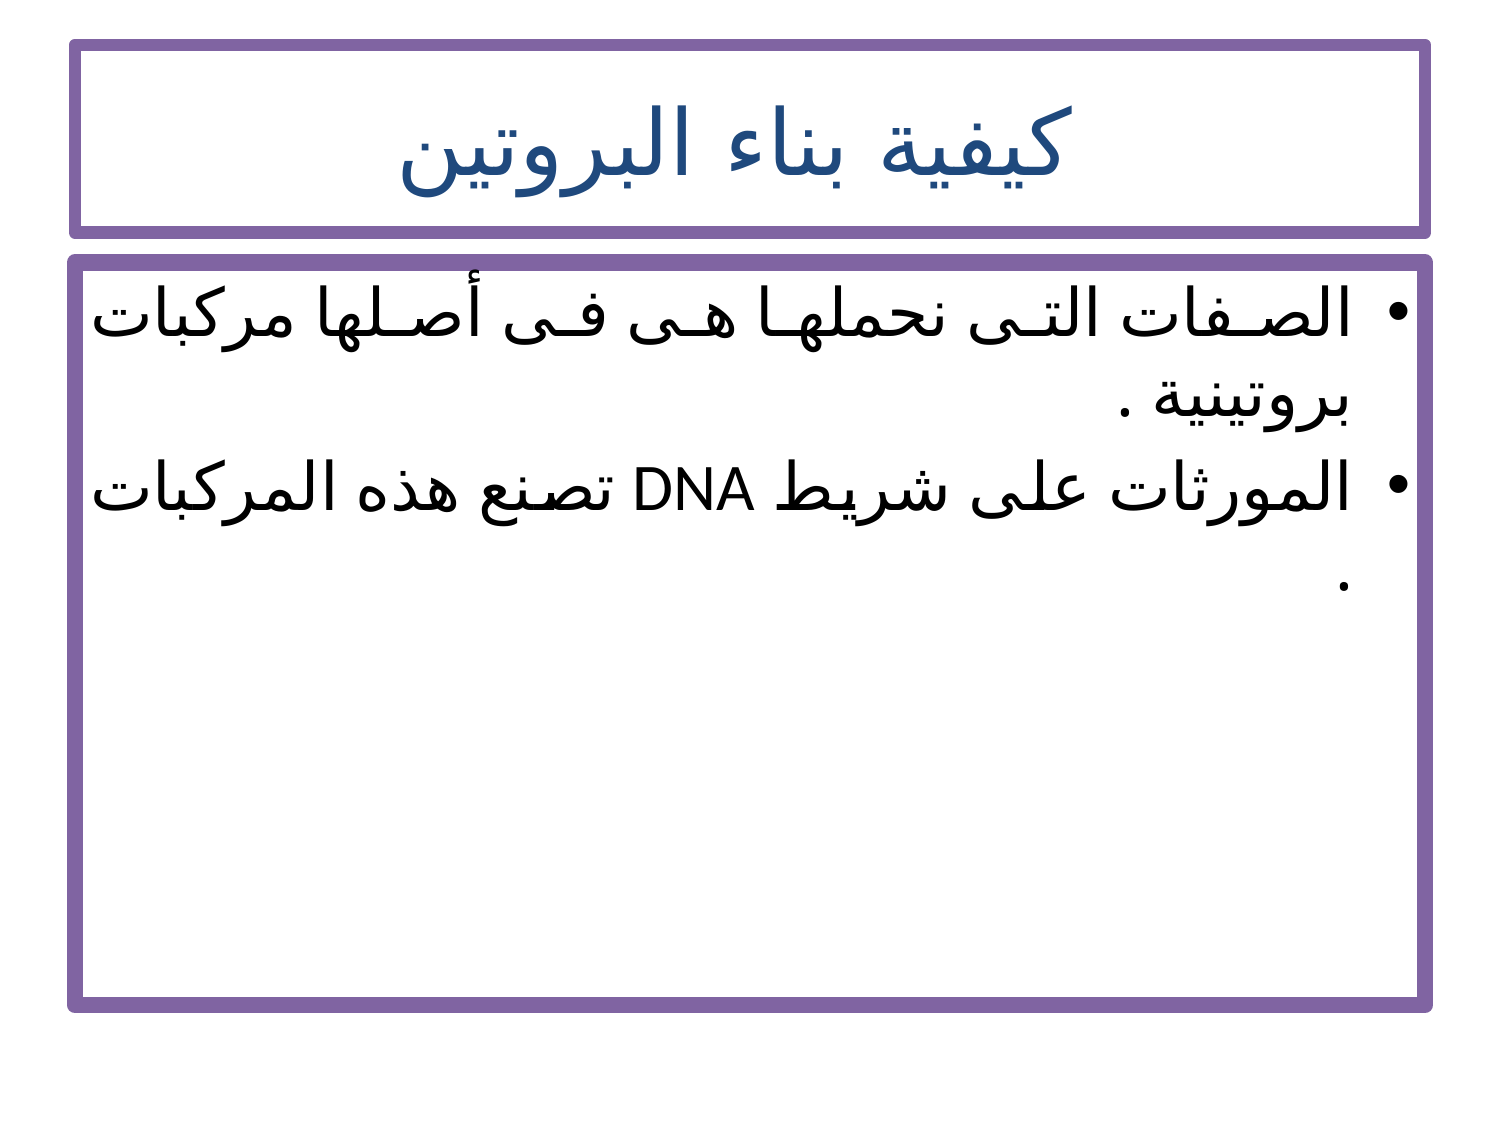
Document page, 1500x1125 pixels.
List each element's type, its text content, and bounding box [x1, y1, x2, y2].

title كيفية بناء البروتين [75, 45, 1425, 233]
list الصفات التى نحملها هى فى أصلها مركبات بروتينية . المورثات على شريط DNA تصنع هذه المركبات . [75, 262, 1425, 1005]
